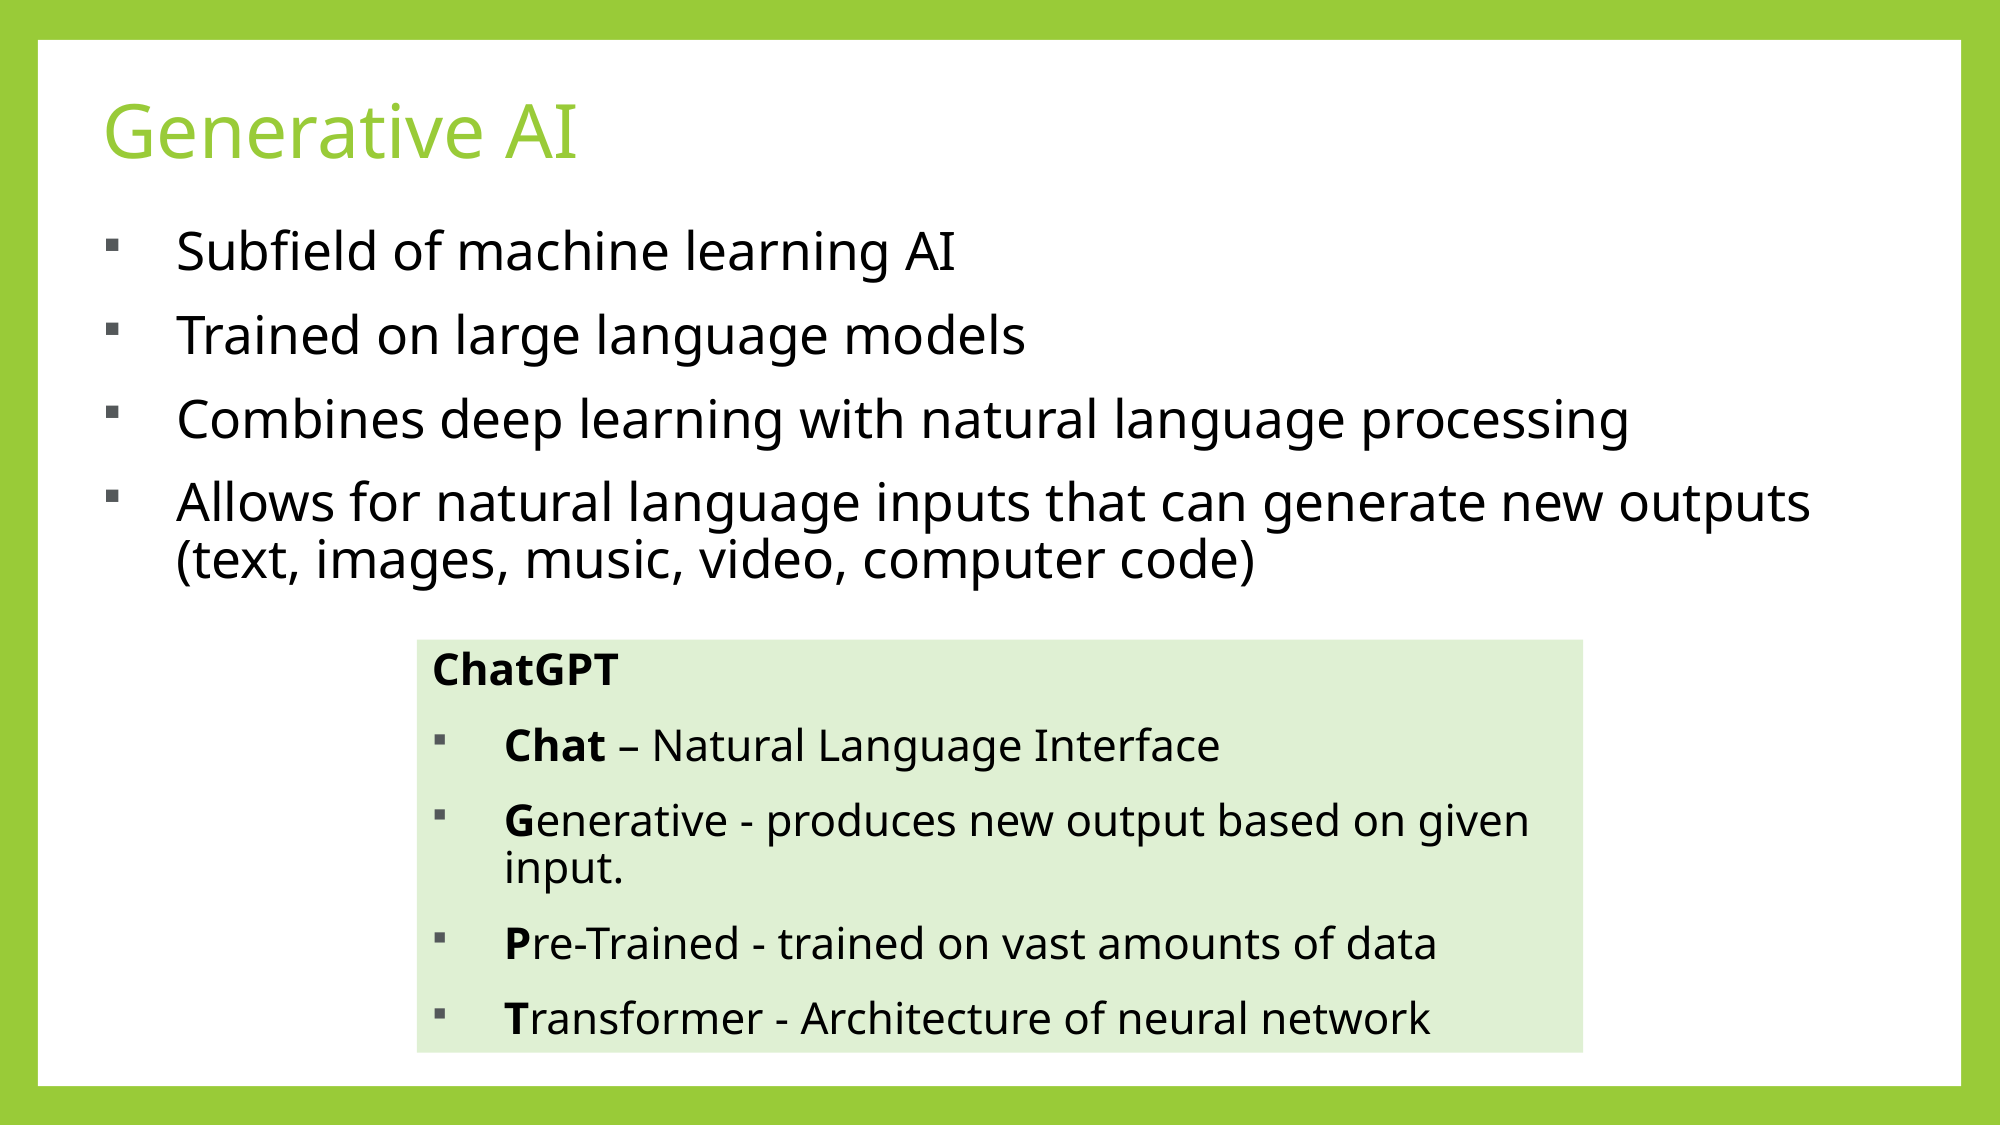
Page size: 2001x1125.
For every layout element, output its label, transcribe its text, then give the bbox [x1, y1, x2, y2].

list Subfield of machine learning AI Trained on large language models Combines deep learning with natural language processing Allows for natural language inputs that can generate new outputs (text, images, music, video, computer code) [87, 217, 1913, 599]
title Generative AI [87, 72, 1914, 196]
list ChatGPT Chat – Natural Language Interface Generative - produces new output based on given input. Pre-Trained - trained on vast amounts of data Transformer - Architecture of neural network [416, 639, 1584, 1053]
